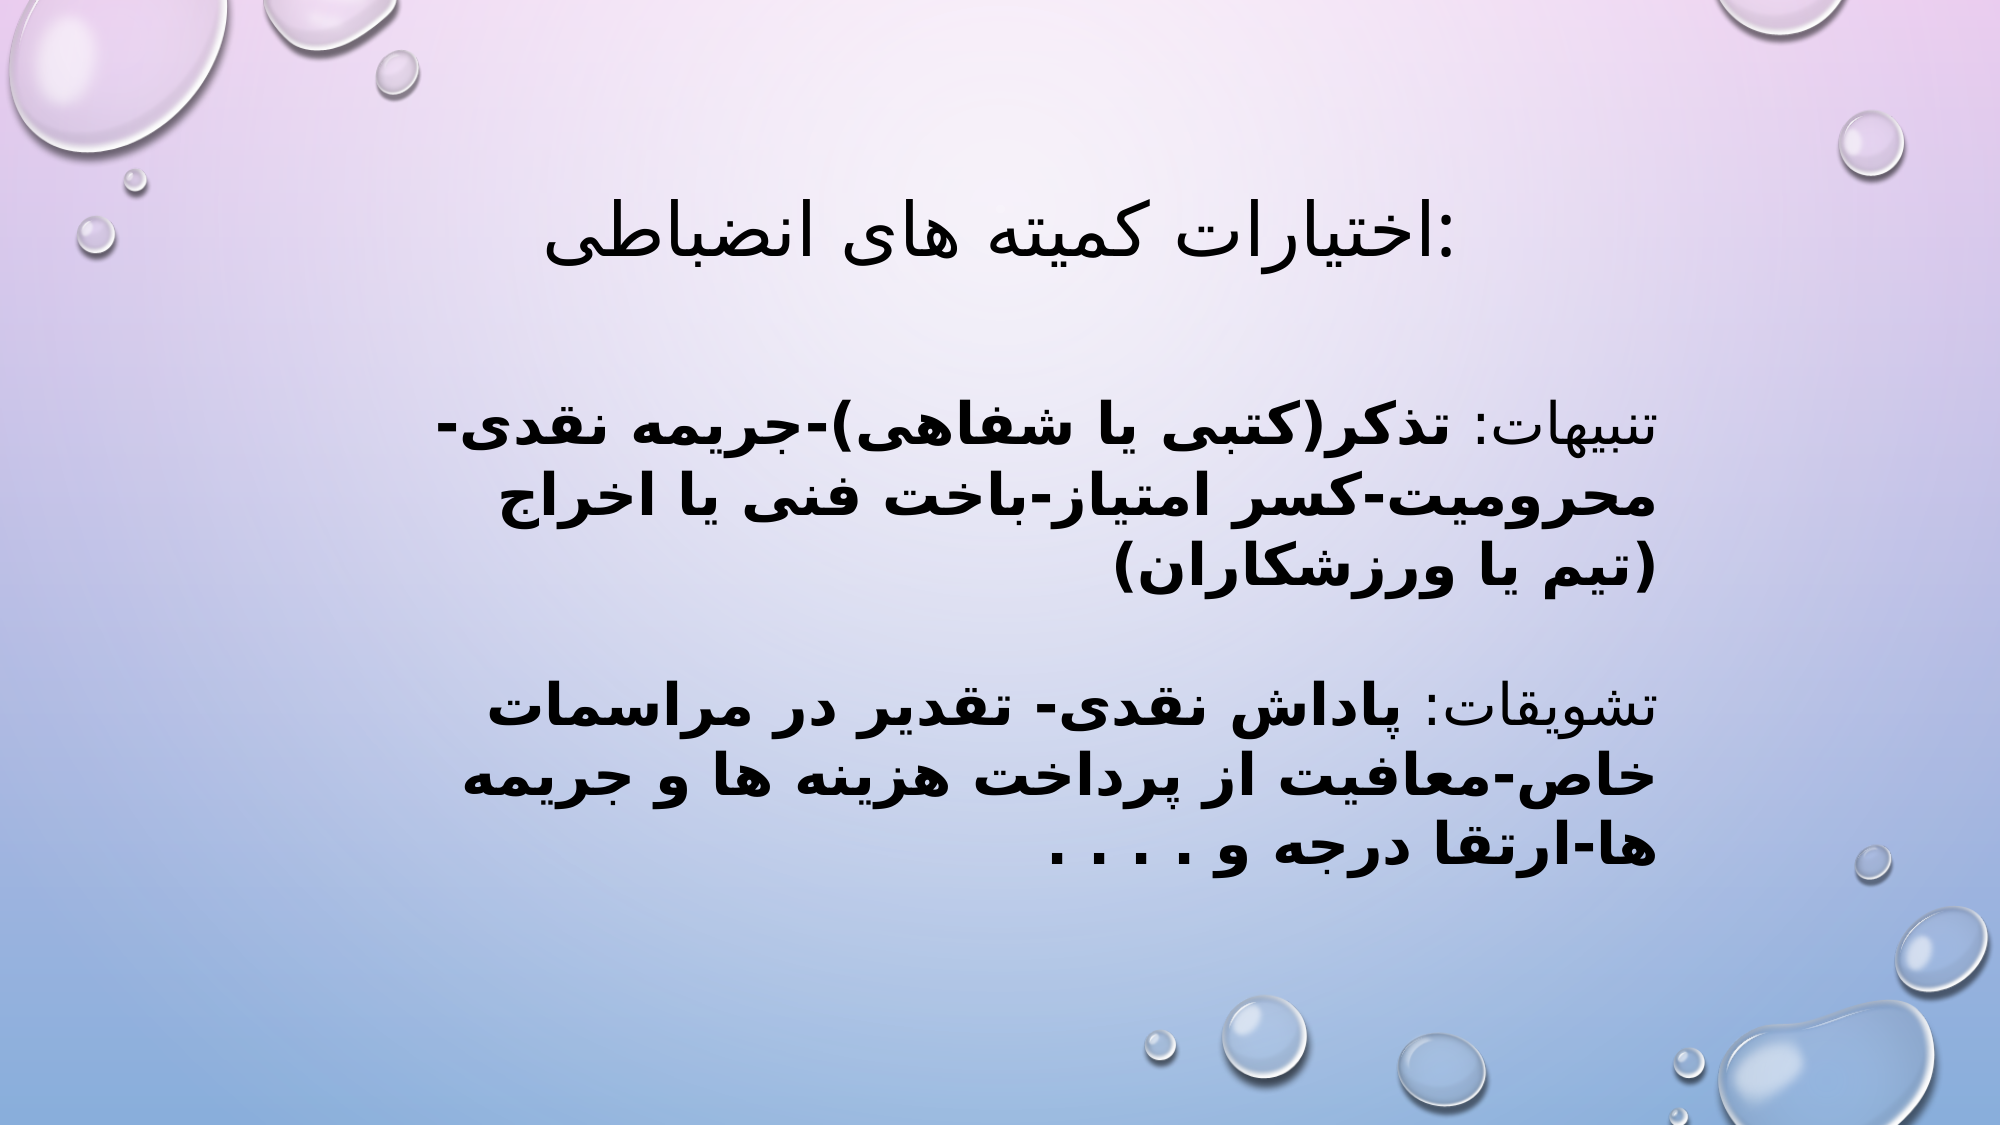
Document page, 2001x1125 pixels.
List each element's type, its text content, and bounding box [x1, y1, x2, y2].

text_box تنبیهات: تذکر(کتبی یا شفاهی)-جریمه نقدی-محرومیت-کسر امتیاز-باخت فنی یا اخراج (تیم یا ورزشکاران) تشویقات: پاداش نقدی- تقدیر در مراسمات خاص-معافیت از پرداخت هزینه ها و جریمه ها-ارتقا درجه و . . . . [367, 379, 1674, 884]
picture [0, 0, 2000, 1125]
title اختیارات کمیته های انضباطی: [149, 101, 1851, 364]
